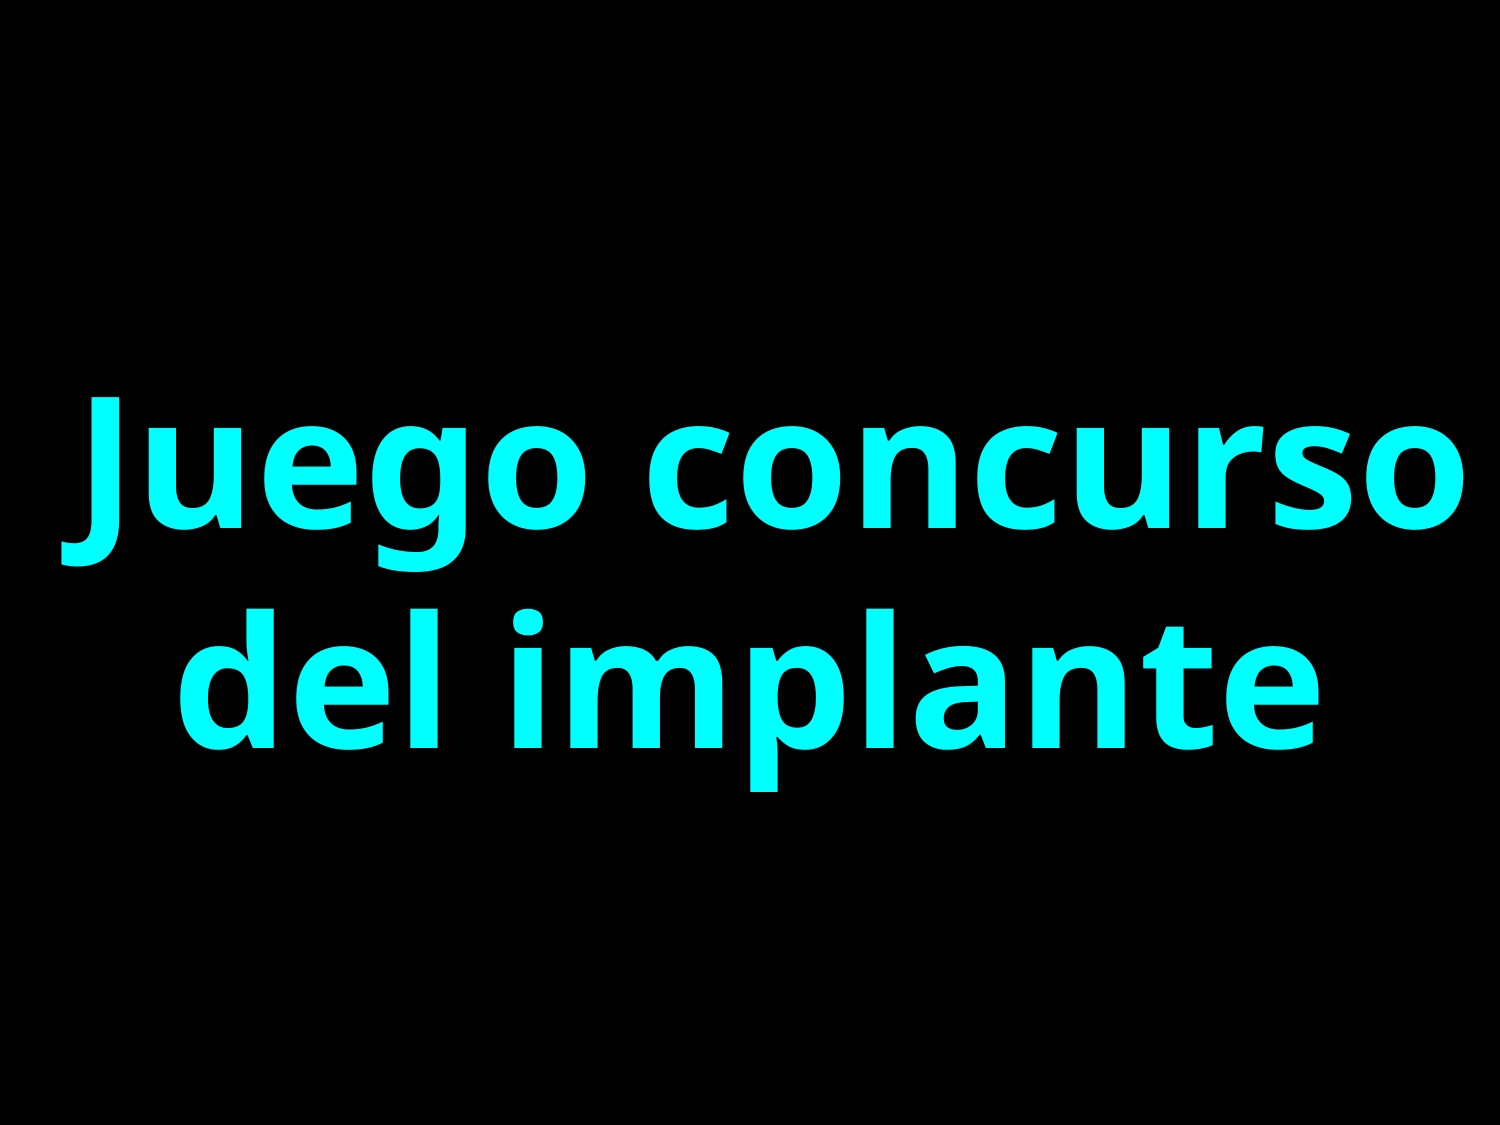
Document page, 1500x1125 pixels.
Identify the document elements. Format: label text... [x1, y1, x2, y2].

text_box Juego concurso del implante [0, 337, 1500, 792]
